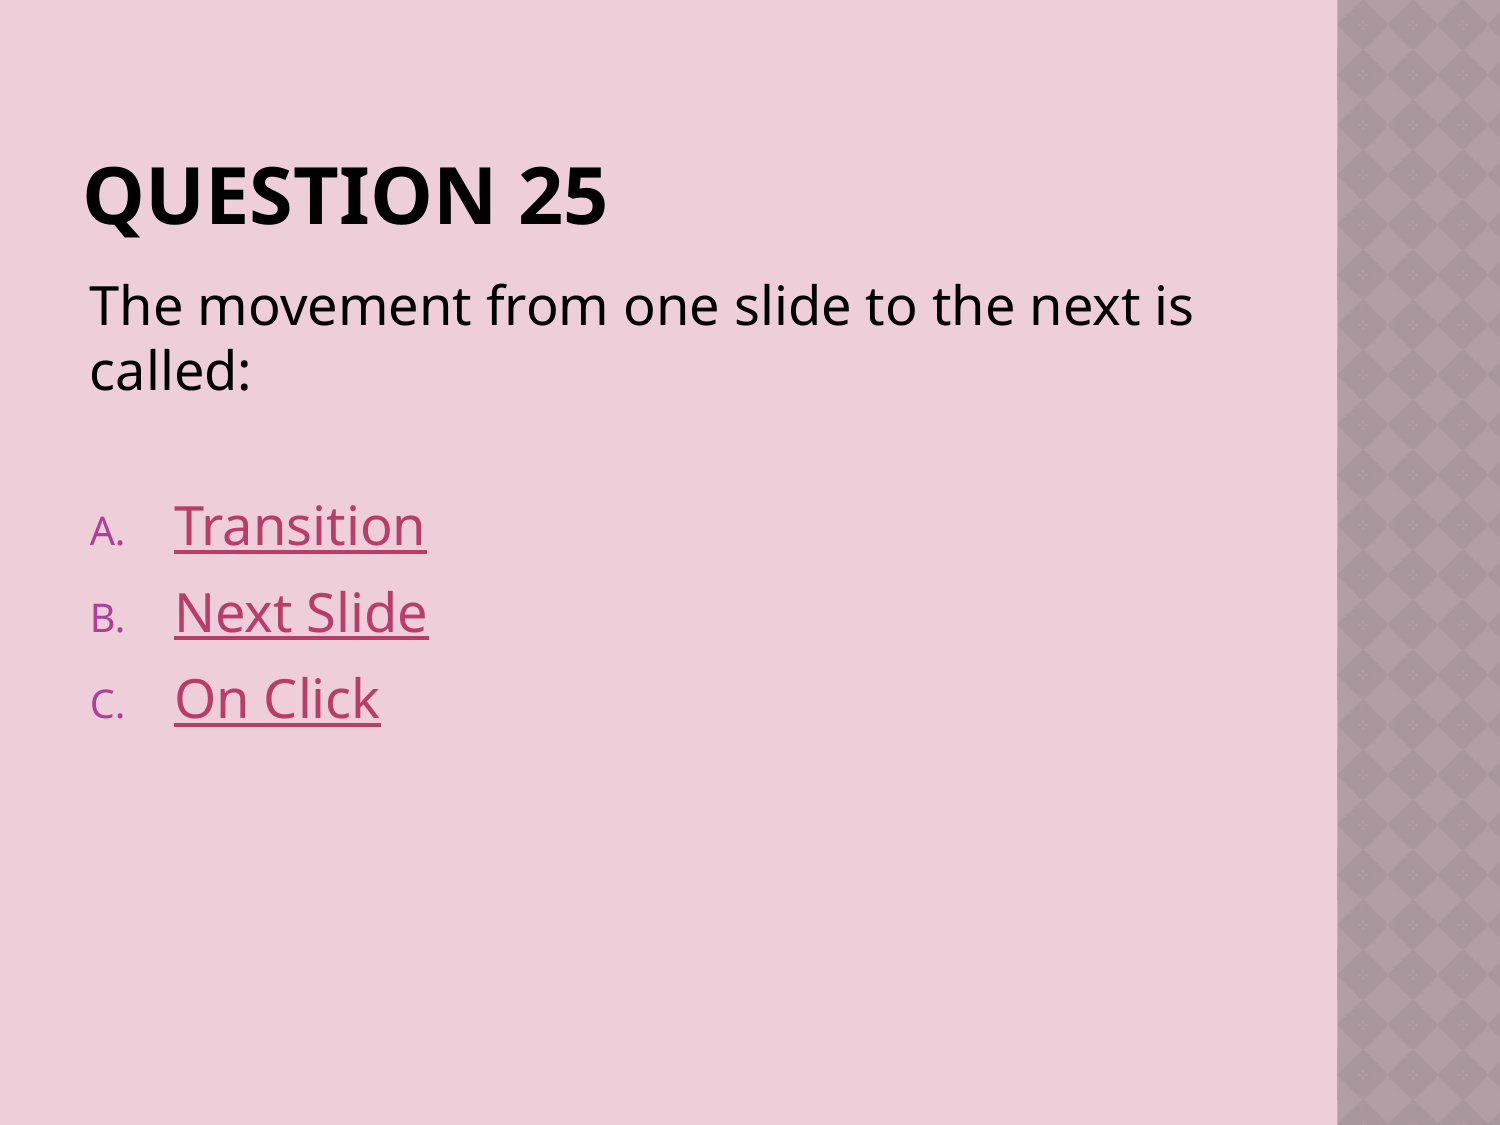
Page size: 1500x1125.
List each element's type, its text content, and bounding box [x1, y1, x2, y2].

list The movement from one slide to the next is called: Transition Next Slide On Click [75, 264, 1263, 1059]
title Question 25 [75, 52, 1263, 240]
